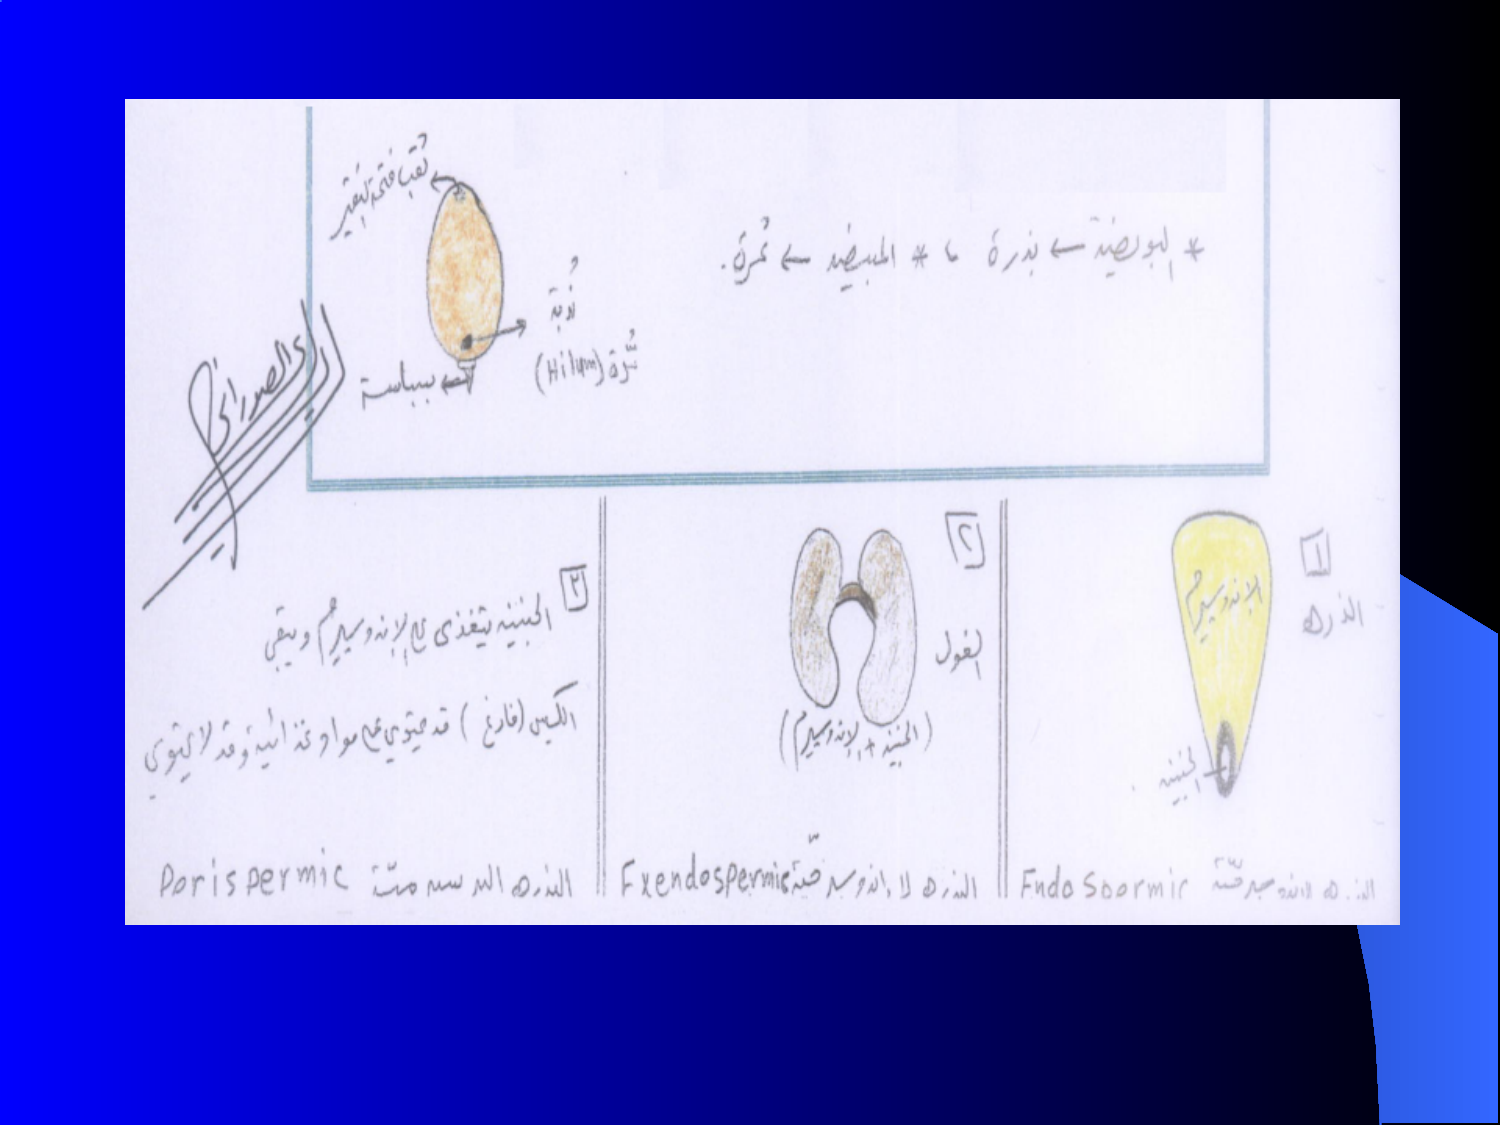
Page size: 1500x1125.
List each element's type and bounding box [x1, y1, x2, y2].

picture [124, 99, 1401, 926]
